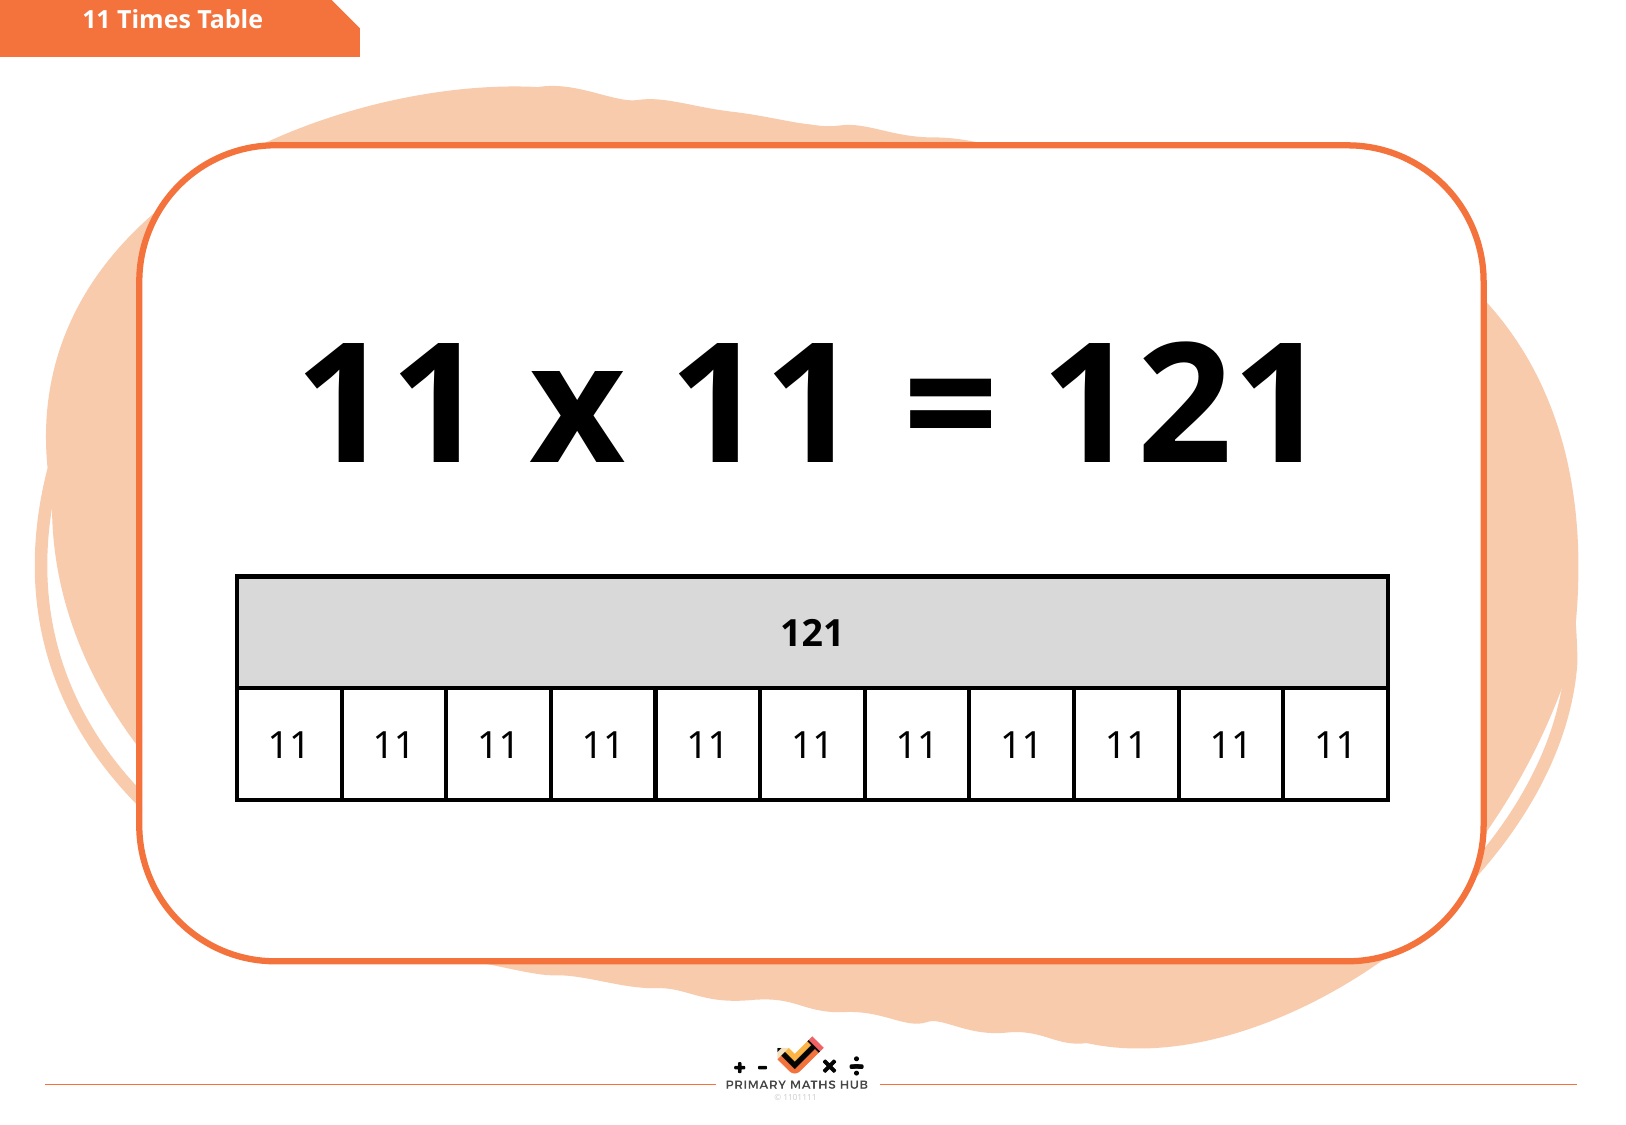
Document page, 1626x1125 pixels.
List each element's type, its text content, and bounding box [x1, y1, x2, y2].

table_cell 11 [553, 690, 653, 798]
text_box 11 x 11 = 121 [140, 288, 1485, 503]
text_box © 1101111 [720, 1084, 870, 1110]
table_cell 11 [448, 690, 549, 798]
table_header 121 [239, 579, 1386, 686]
table_cell 11 [239, 690, 340, 798]
text_box [138, 144, 1485, 963]
text_box [1479, 300, 1579, 867]
text_box [39, 214, 155, 799]
text_box [496, 960, 1374, 1044]
table_cell 11 [344, 690, 444, 798]
table_cell 11 [867, 690, 967, 798]
table_cell 11 [658, 690, 758, 798]
table_cell 11 [762, 690, 863, 798]
table_cell 11 [971, 690, 1072, 798]
table_cell 11 [1285, 690, 1386, 798]
text_box 11 Times Table [0, 0, 361, 58]
table_cell 11 [1076, 690, 1177, 798]
picture [722, 1034, 872, 1094]
table_cell 11 [1181, 690, 1281, 798]
text_box [273, 91, 956, 144]
